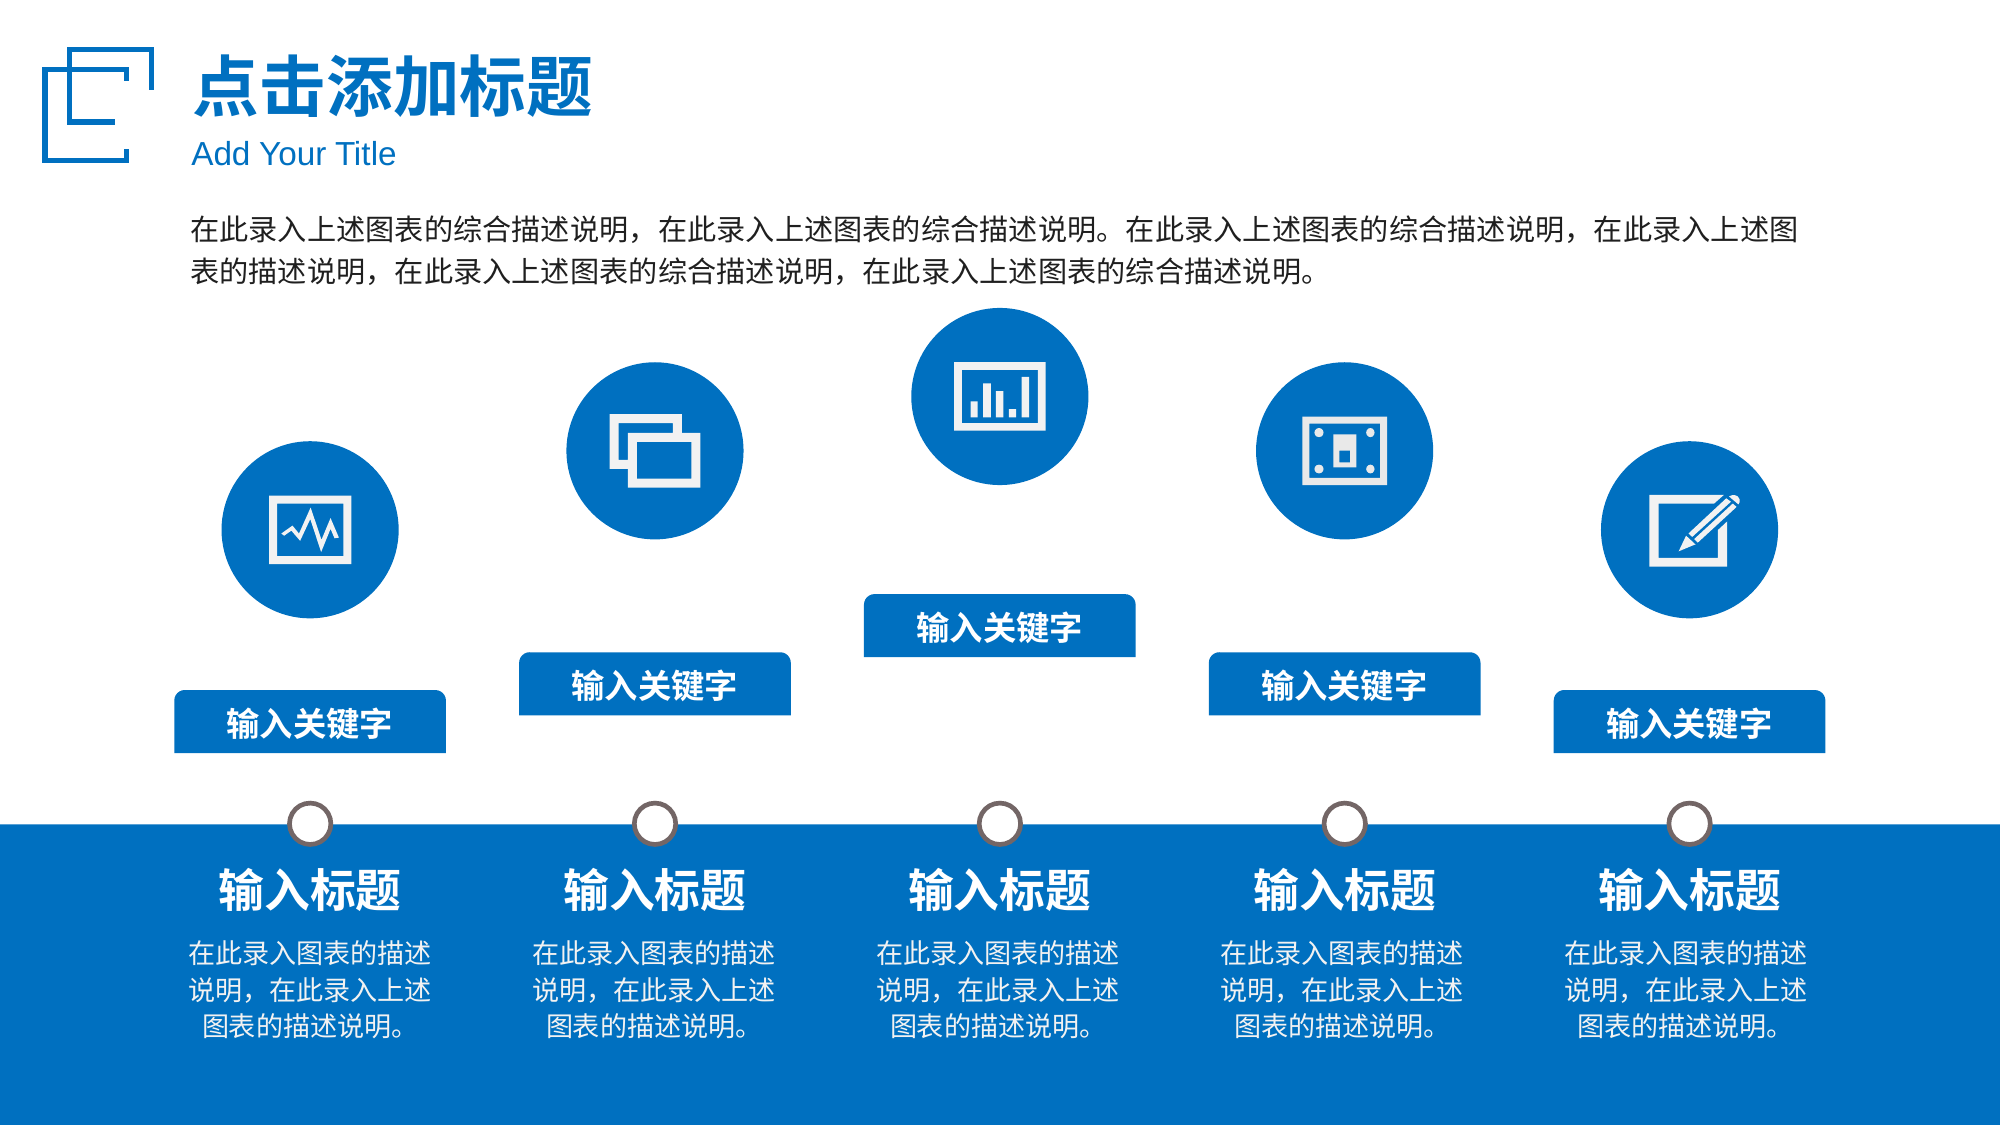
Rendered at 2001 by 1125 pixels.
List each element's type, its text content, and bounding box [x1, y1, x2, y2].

text_box 在此录入图表的描述说明，在此录入上述图表的描述说明。 [170, 924, 450, 1050]
text_box 输入标题 [1253, 861, 1437, 917]
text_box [1256, 362, 1434, 540]
text_box 在此录入图表的描述说明，在此录入上述图表的描述说明。 [1202, 924, 1482, 1050]
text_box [221, 441, 399, 619]
text_box 输入关键字 [173, 688, 310, 755]
text_box 在此录入上述图表的综合描述说明，在此录入上述图表的综合描述说明。在此录入上述图表的综合描述说明，在此录入上述图表的描述说明，在此录入上述图表的综合描述说明，在此录入上述图表的综合描述说明。 [175, 196, 1825, 296]
text_box 输入关键字 [1345, 651, 1482, 717]
text_box 输入关键字 [1552, 688, 1689, 755]
text_box 输入标题 [1597, 861, 1782, 917]
text_box 输入关键字 [311, 689, 447, 755]
text_box [44, 68, 127, 162]
text_box [69, 48, 152, 123]
text_box 点击添加标题 [177, 36, 609, 132]
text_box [1600, 441, 1779, 619]
text_box [978, 802, 1022, 846]
text_box 输入标题 [218, 861, 402, 917]
text_box 输入标题 [908, 861, 1092, 917]
text_box 输入标题 [563, 861, 747, 917]
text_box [566, 362, 744, 540]
text_box 在此录入图表的描述说明，在此录入上述图表的描述说明。 [858, 924, 1138, 1050]
text_box [288, 802, 332, 846]
text_box 输入关键字 [656, 651, 792, 717]
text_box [911, 307, 1089, 486]
text_box [1323, 802, 1367, 846]
text_box 输入关键字 [1000, 593, 1137, 659]
text_box [1667, 802, 1712, 846]
text_box 输入关键字 [862, 592, 999, 659]
text_box Add Your Title [176, 124, 555, 180]
text_box [633, 802, 677, 846]
text_box 在此录入图表的描述说明，在此录入上述图表的描述说明。 [1546, 924, 1826, 1050]
text_box 输入关键字 [1690, 689, 1827, 755]
text_box [0, 823, 2000, 1125]
text_box 输入关键字 [518, 650, 654, 717]
text_box 在此录入图表的描述说明，在此录入上述图表的描述说明。 [514, 924, 794, 1050]
text_box 输入关键字 [1207, 650, 1344, 717]
